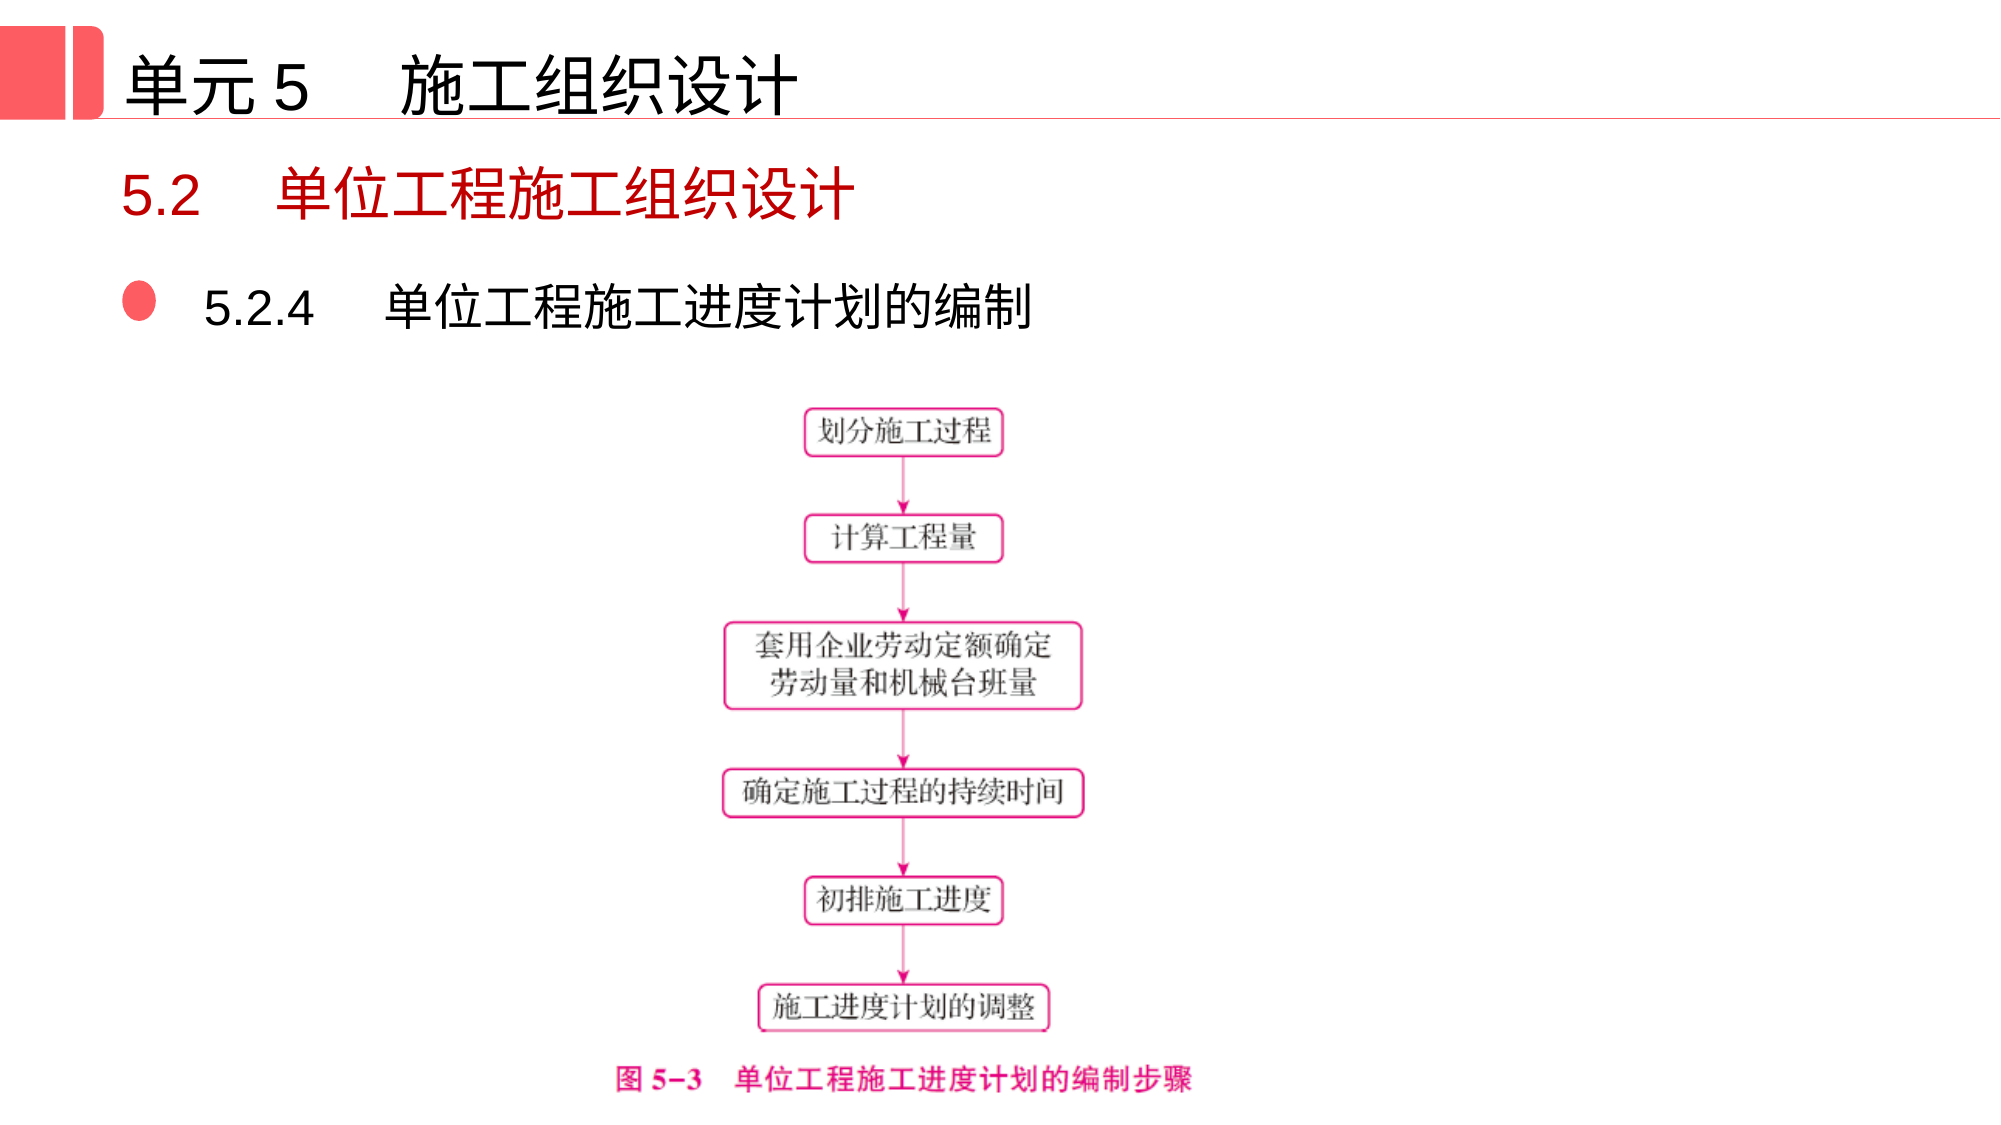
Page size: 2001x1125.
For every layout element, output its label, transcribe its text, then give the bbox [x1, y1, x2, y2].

text_box [122, 280, 156, 321]
picture [589, 397, 1226, 1125]
text_box 5.2.4 单位工程施工进度计划的编制 [189, 268, 1288, 344]
text_box 5.2 单位工程施工组织设计 [106, 149, 872, 235]
list 单元5 施工组织设计 [108, 12, 1891, 248]
